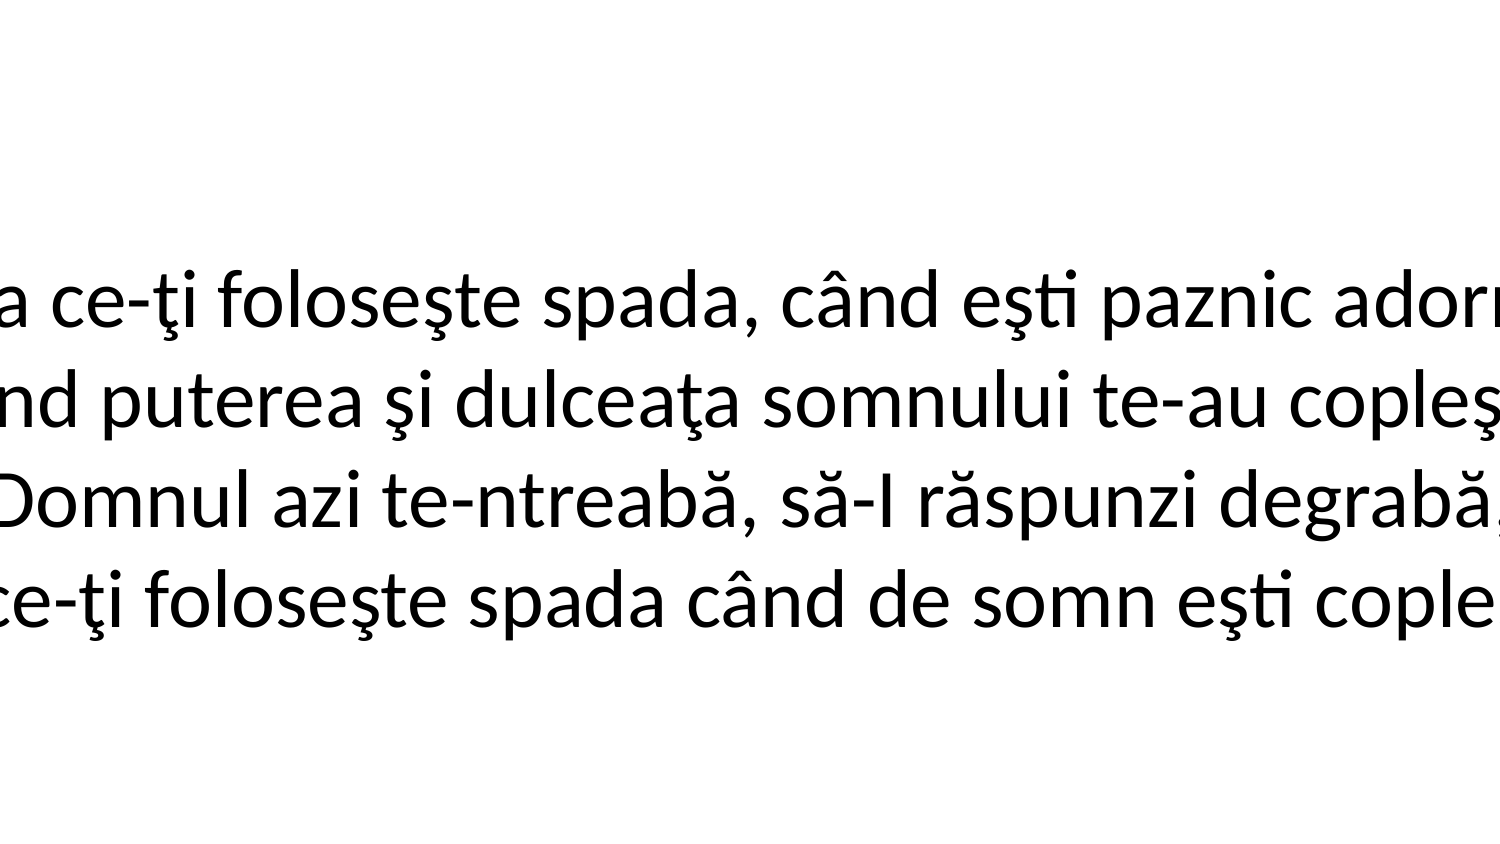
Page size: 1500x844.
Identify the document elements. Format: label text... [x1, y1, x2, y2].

text_box 1. La ce-ţi foloseşte spada, când eşti paznic adormit, Când puterea şi dulceaţa somnului te-au copleşit? Domnul azi te-ntreabă, să-I răspunzi degrabă, La ce-ţi foloseşte spada când de somn eşti copleşit? [0, 192, 1500, 652]
